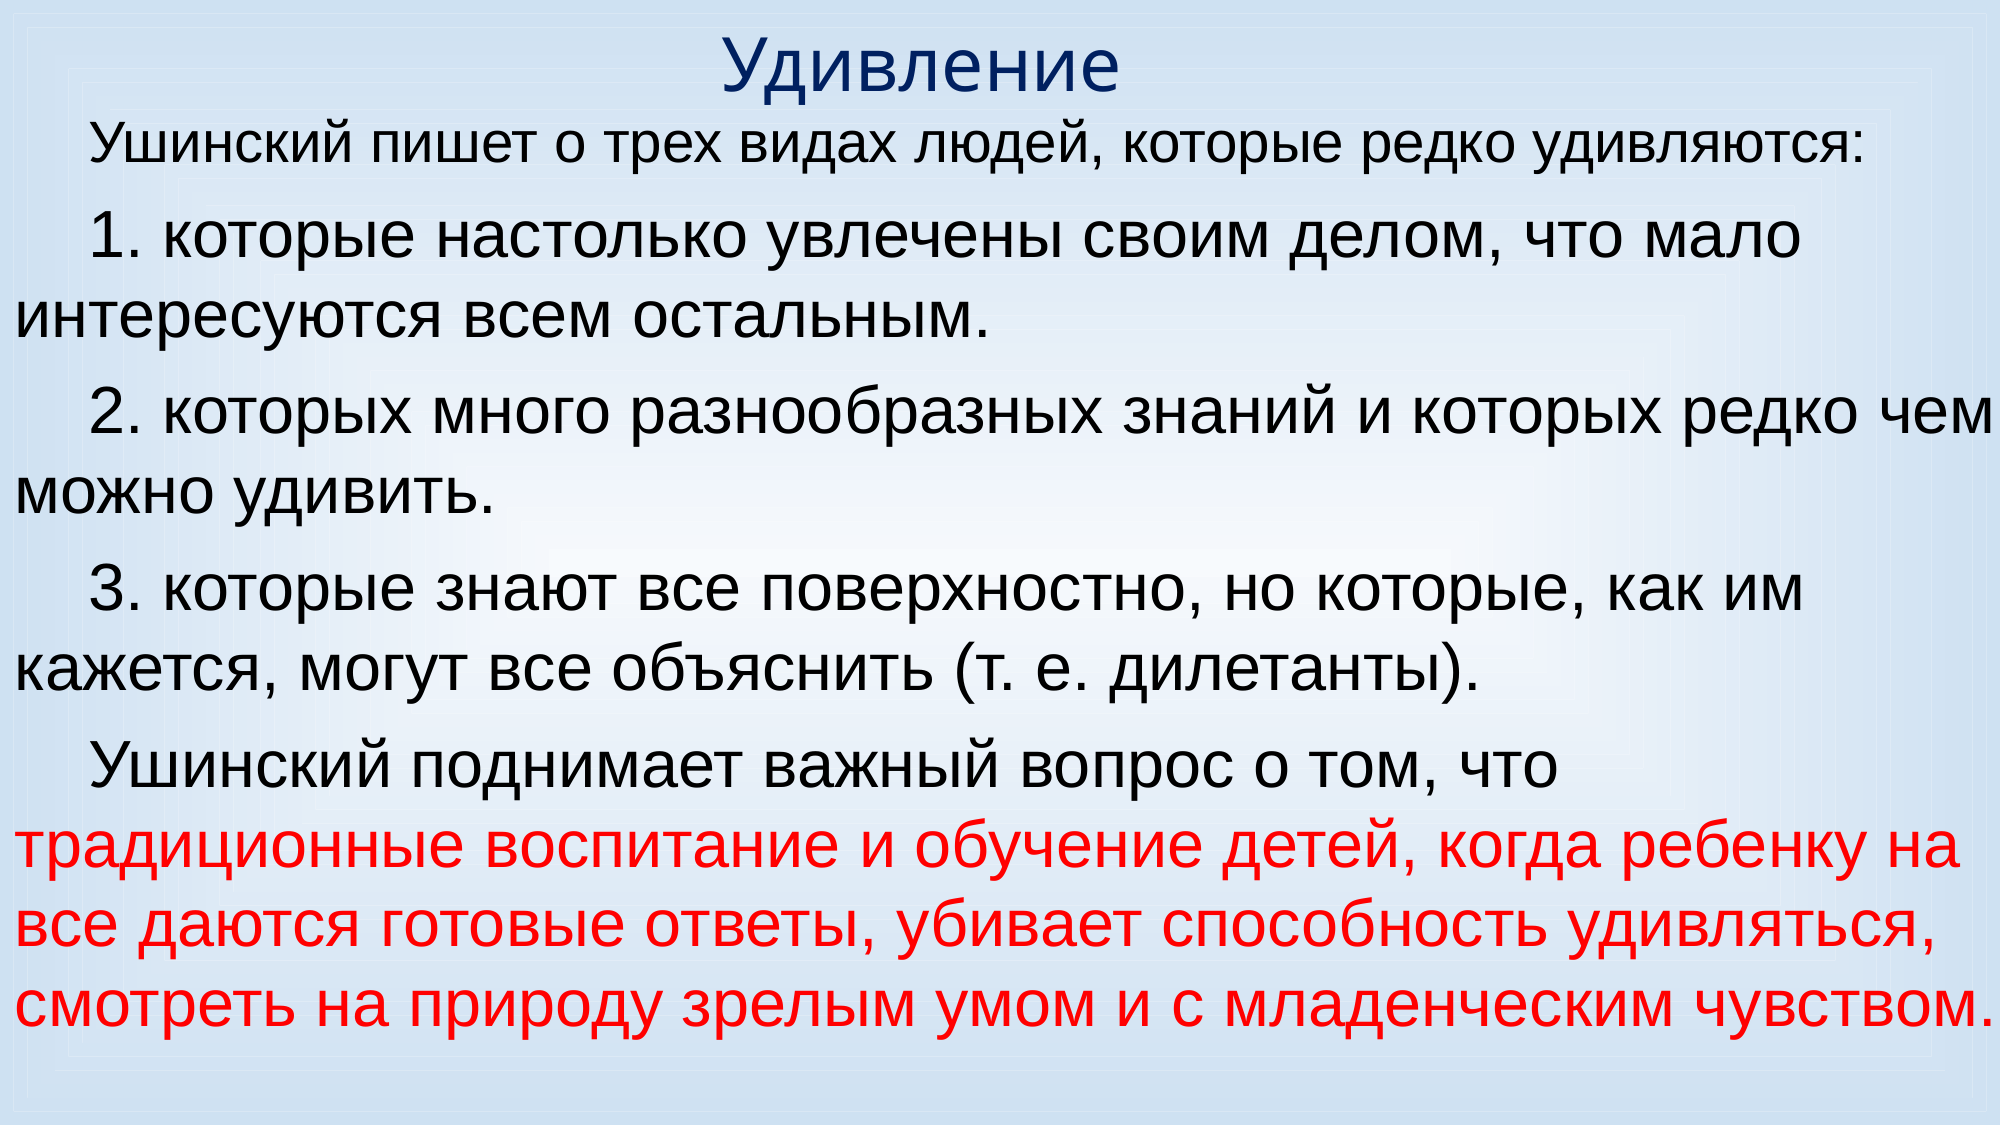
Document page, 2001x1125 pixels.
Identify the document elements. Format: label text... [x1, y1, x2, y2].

text_box Ушинский пишет о трех видах людей, которые редко удивляются: 1. которые настолько увлечены своим делом, что мало интересуются всем остальным. 2. которых много разнообразных знаний и которых редко чем можно удивить. 3. которые знают все поверхностно, но которые, как им кажется, могут все объяснить (т. е. дилетанты). Ушинский поднимает важный вопрос о том, что традиционные воспитание и обучение детей, когда ребенку на все даются готовые ответы, убивает способность удивляться, смотреть на природу зрелым умом и с младенческим чувством. [0, 0, 2000, 1048]
text_box Удивление [706, 8, 1449, 114]
